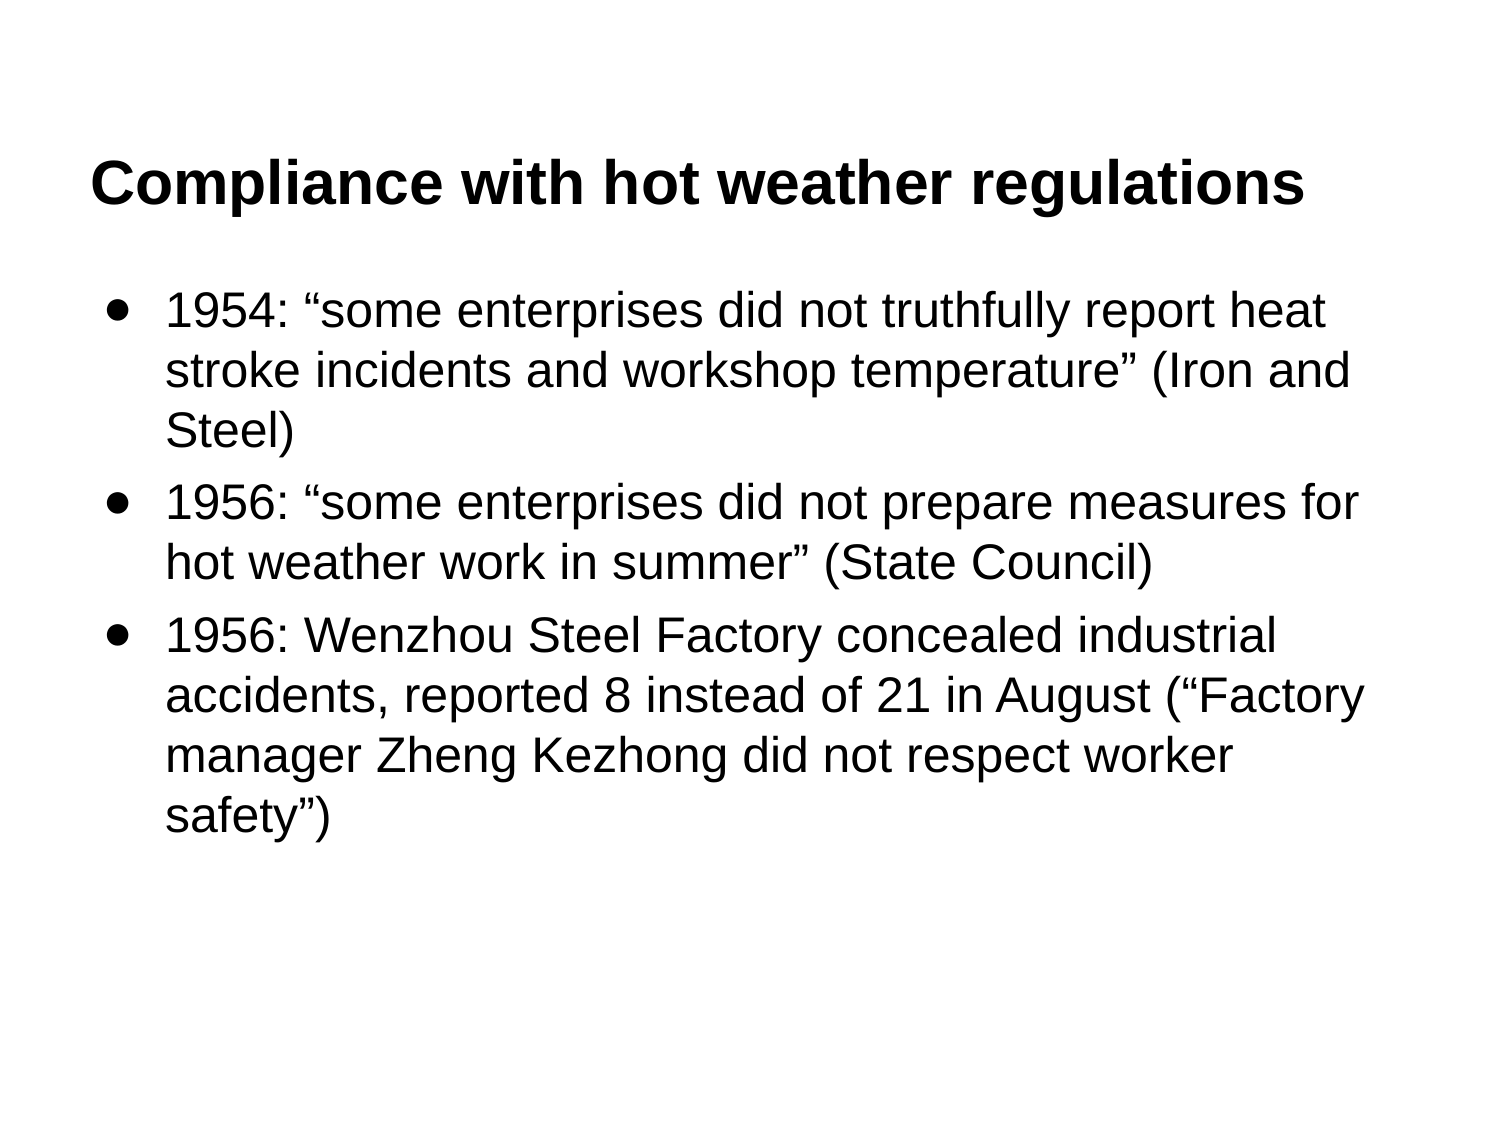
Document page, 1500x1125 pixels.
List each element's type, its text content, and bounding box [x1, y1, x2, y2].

list 1954: “some enterprises did not truthfully report heat stroke incidents and workshop temperature” (Iron and Steel) 1956: “some enterprises did not prepare measures for hot weather work in summer” (State Council) 1956: Wenzhou Steel Factory concealed industrial accidents, reported 8 instead of 21 in August (“Factory manager Zheng Kezhong did not respect worker safety”) [75, 262, 1425, 1078]
title Compliance with hot weather regulations [75, 45, 1425, 233]
